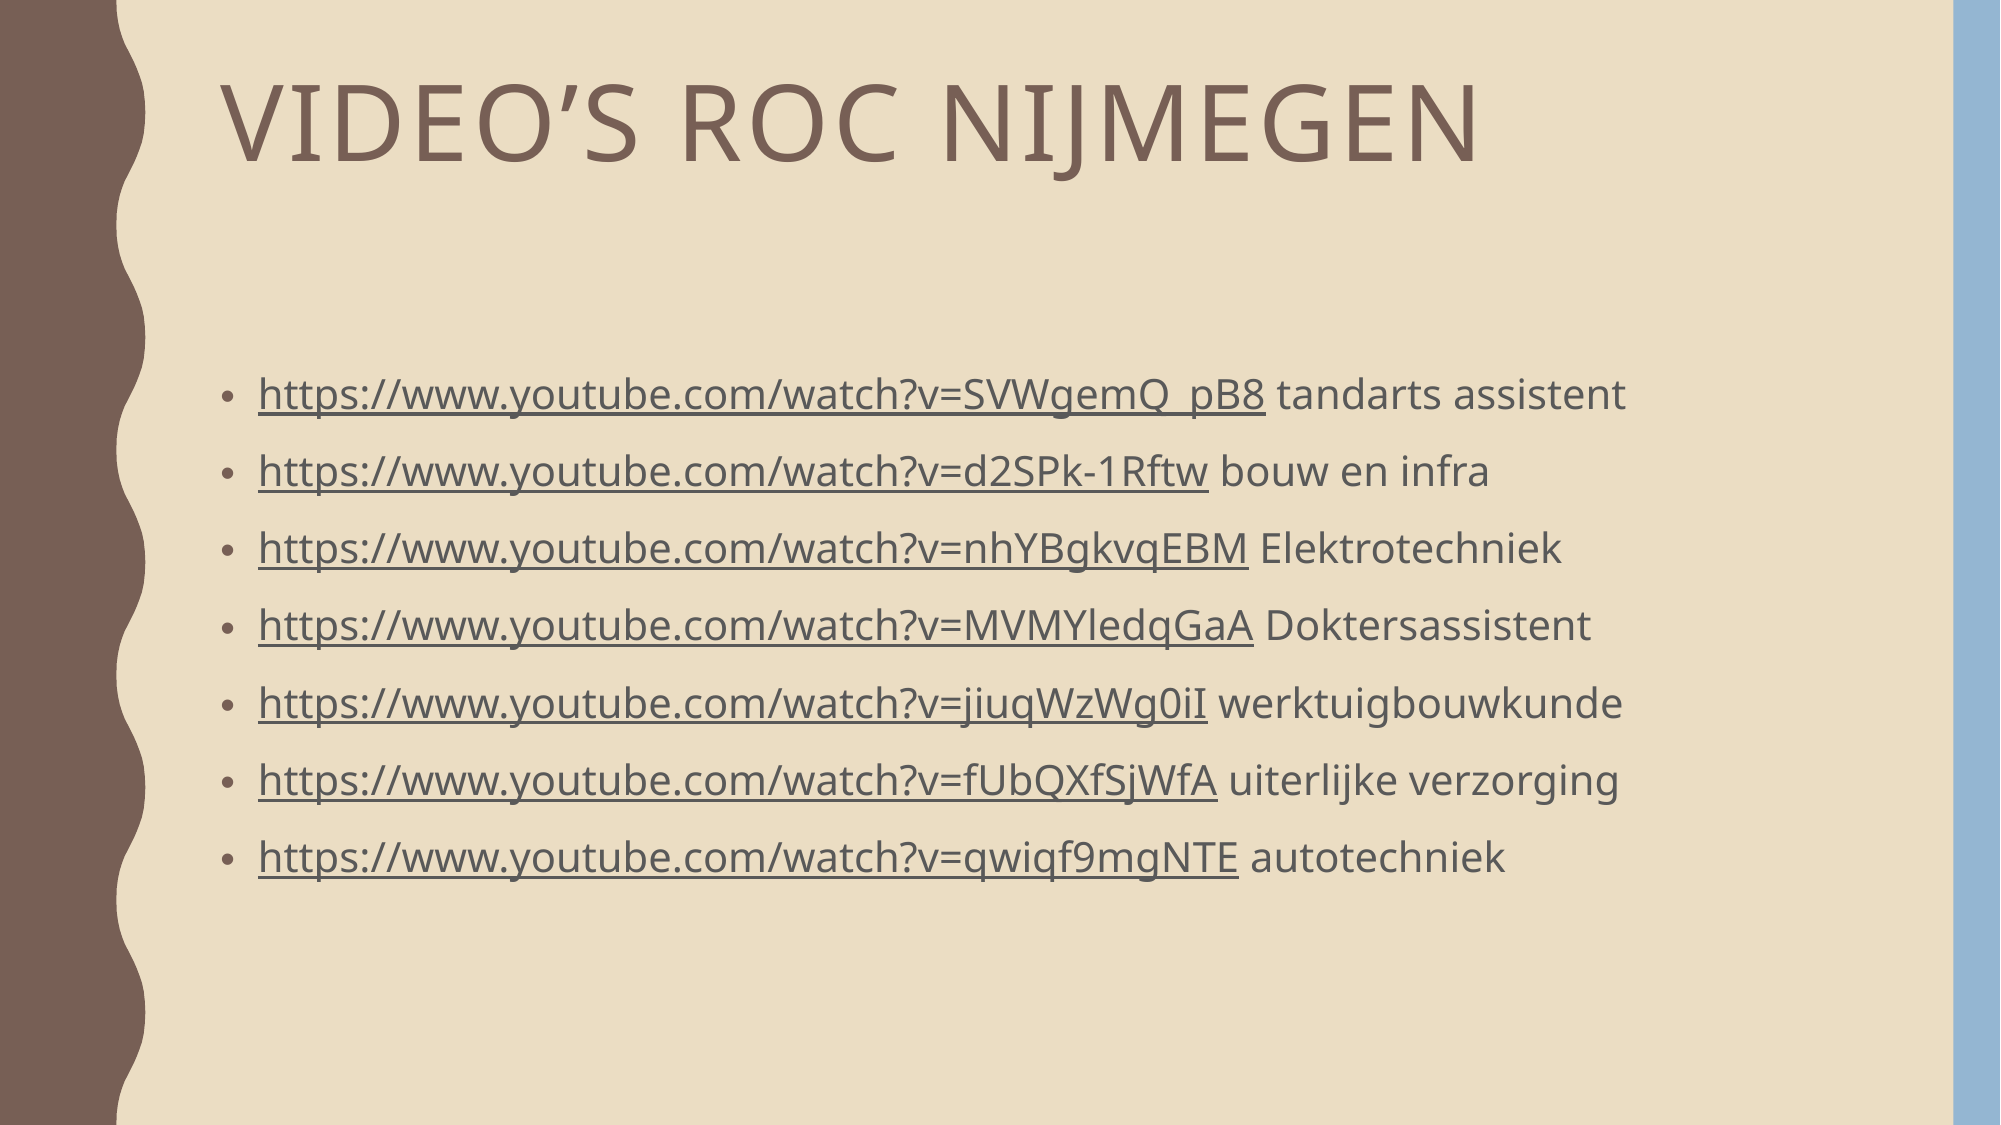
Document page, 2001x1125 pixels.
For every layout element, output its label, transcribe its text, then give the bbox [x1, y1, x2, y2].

list https://www.youtube.com/watch?v=SVWgemQ_pB8 tandarts assistent https://www.youtube.com/watch?v=d2SPk-1Rftw bouw en infra https://www.youtube.com/watch?v=nhYBgkvqEBM Elektrotechniek https://www.youtube.com/watch?v=MVMYledqGaA Doktersassistent https://www.youtube.com/watch?v=jiuqWzWg0iI werktuigbouwkunde https://www.youtube.com/watch?v=fUbQXfSjWfA uiterlijke verzorging https://www.youtube.com/watch?v=qwiqf9mgNTE autotechniek [205, 354, 1875, 965]
title Video’s ROC nijmegen [205, 62, 1875, 308]
